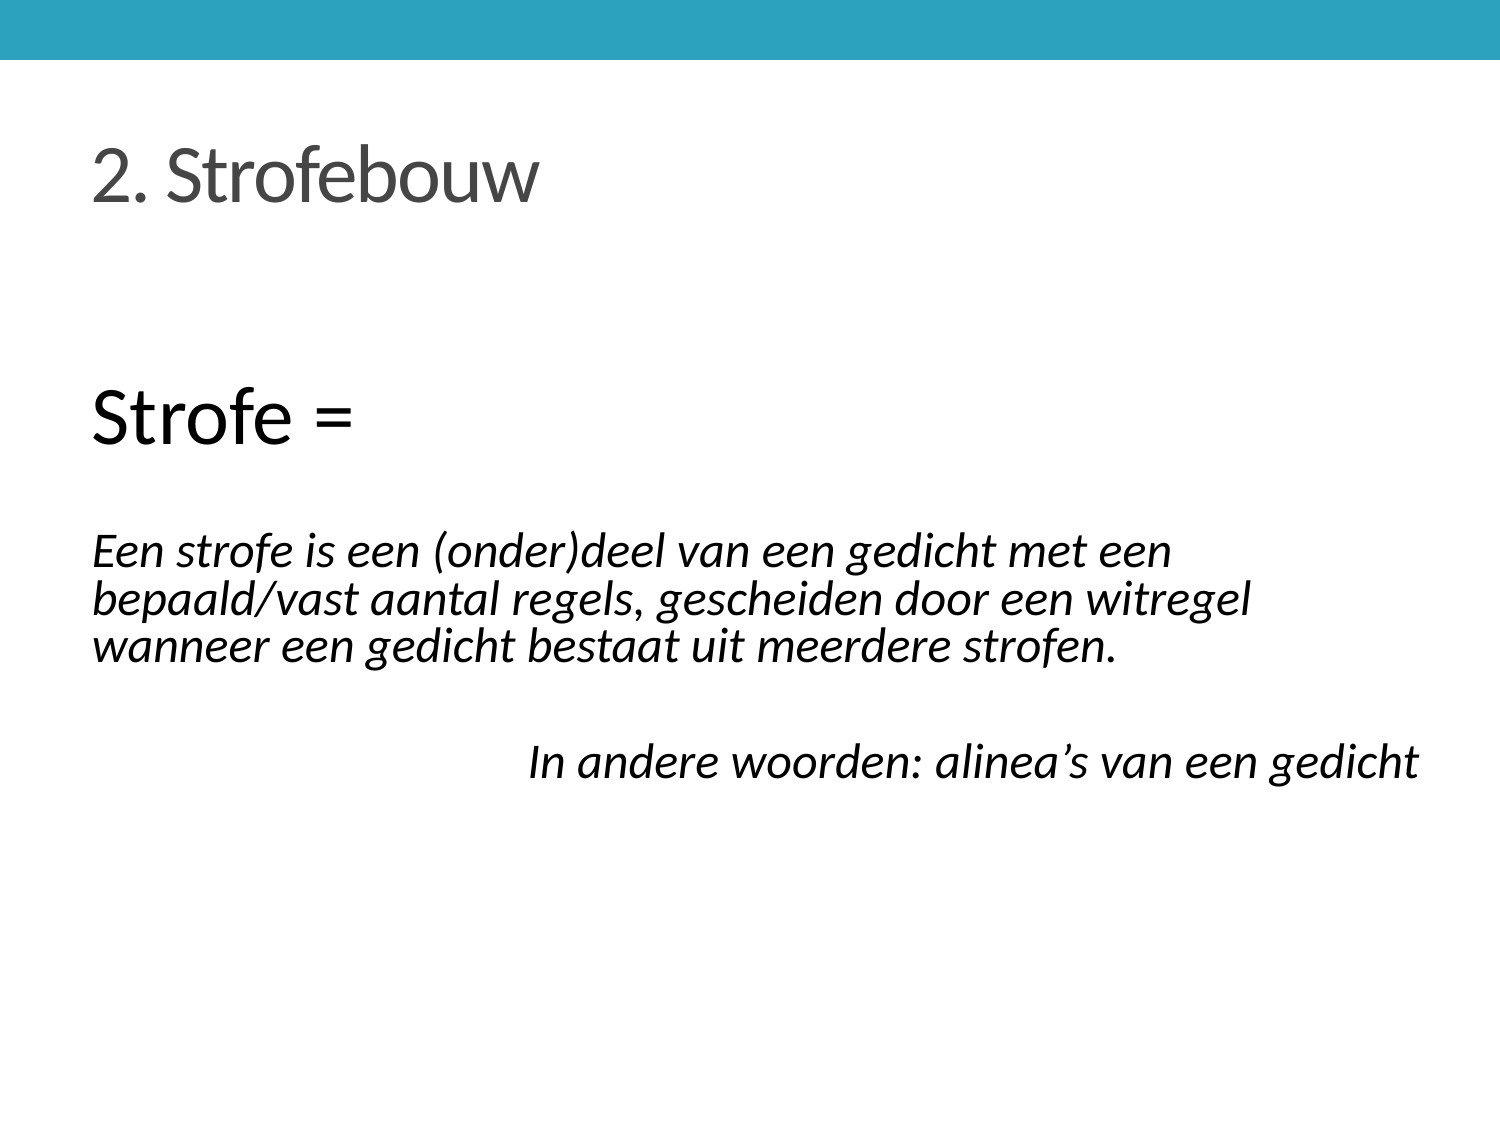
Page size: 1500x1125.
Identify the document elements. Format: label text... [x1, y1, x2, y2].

list Strofe = Een strofe is een (onder)deel van een gedicht met een bepaald/vast aantal regels, gescheiden door een witregel wanneer een gedicht bestaat uit meerdere strofen. In andere woorden: alinea’s van een gedicht [76, 373, 1436, 1023]
title 2. Strofebouw [75, 87, 1425, 250]
